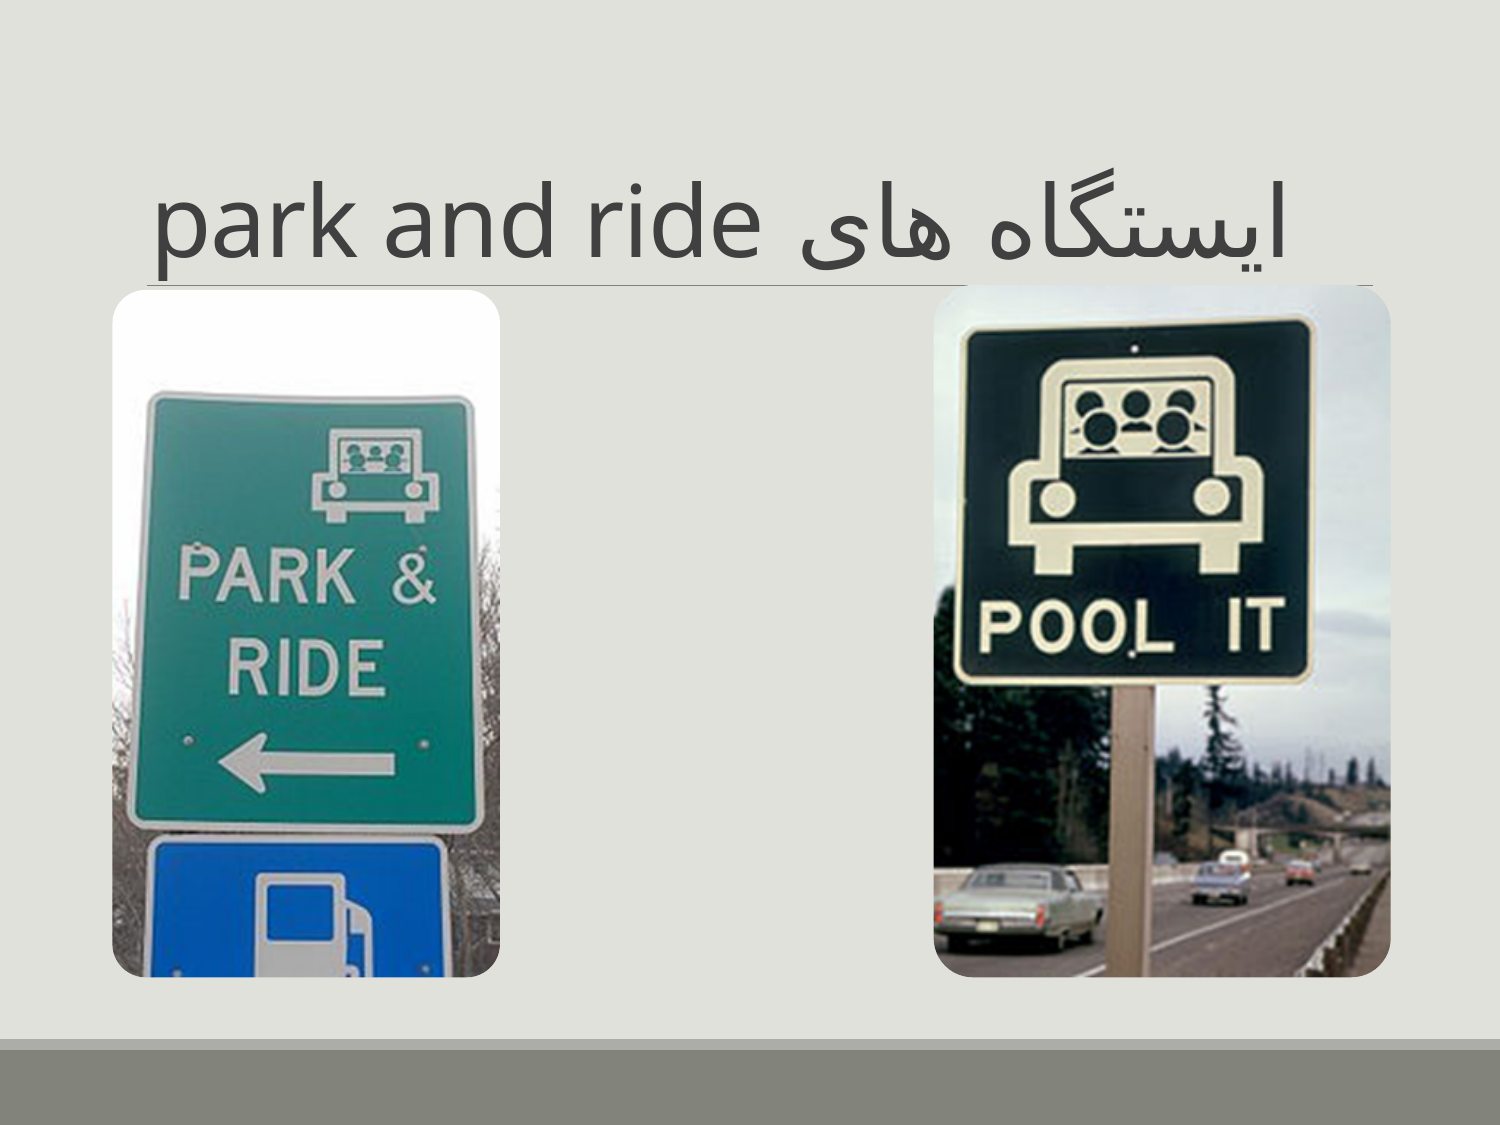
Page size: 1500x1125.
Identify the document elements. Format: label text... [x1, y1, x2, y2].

title ایستگاه های park and ride [135, 47, 1373, 285]
picture [933, 284, 1392, 978]
picture [111, 289, 501, 978]
